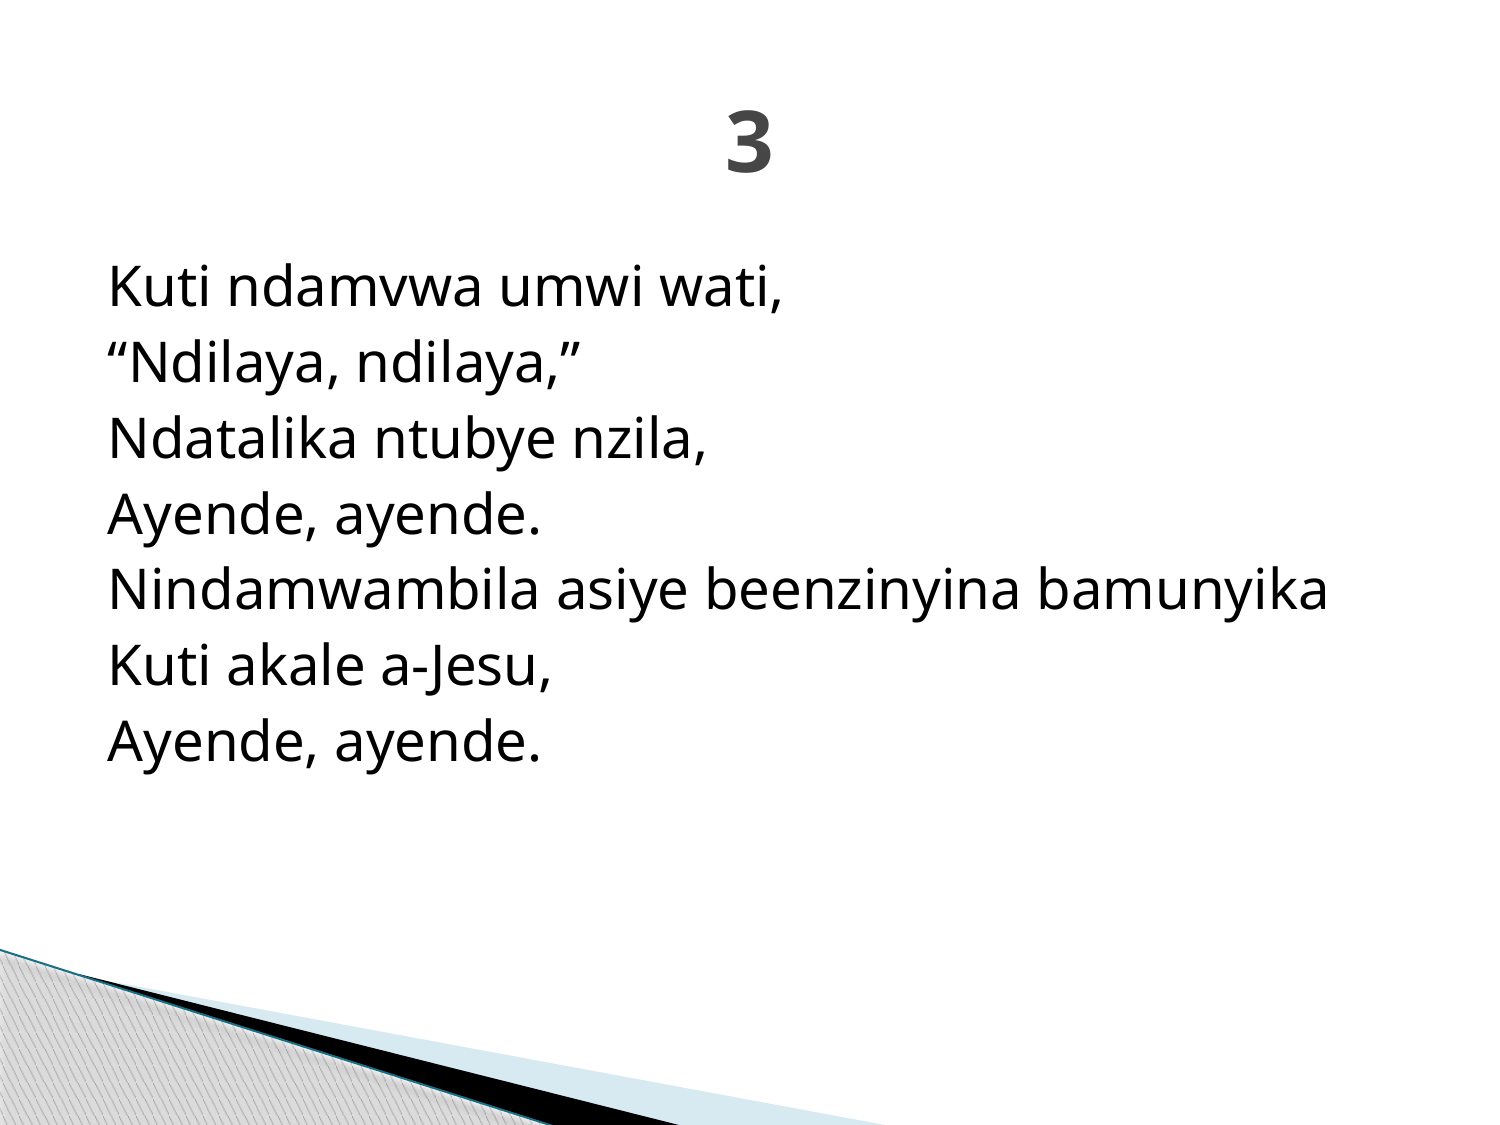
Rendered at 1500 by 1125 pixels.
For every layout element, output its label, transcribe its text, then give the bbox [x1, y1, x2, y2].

title 3 [75, 45, 1425, 233]
list Kuti ndamvwa umwi wati, “Ndilaya, ndilaya,” Ndatalika ntubye nzila, Ayende, ayende. Nindamwambila asiye beenzinyina bamunyika Kuti akale a-Jesu, Ayende, ayende. [75, 243, 1425, 986]
